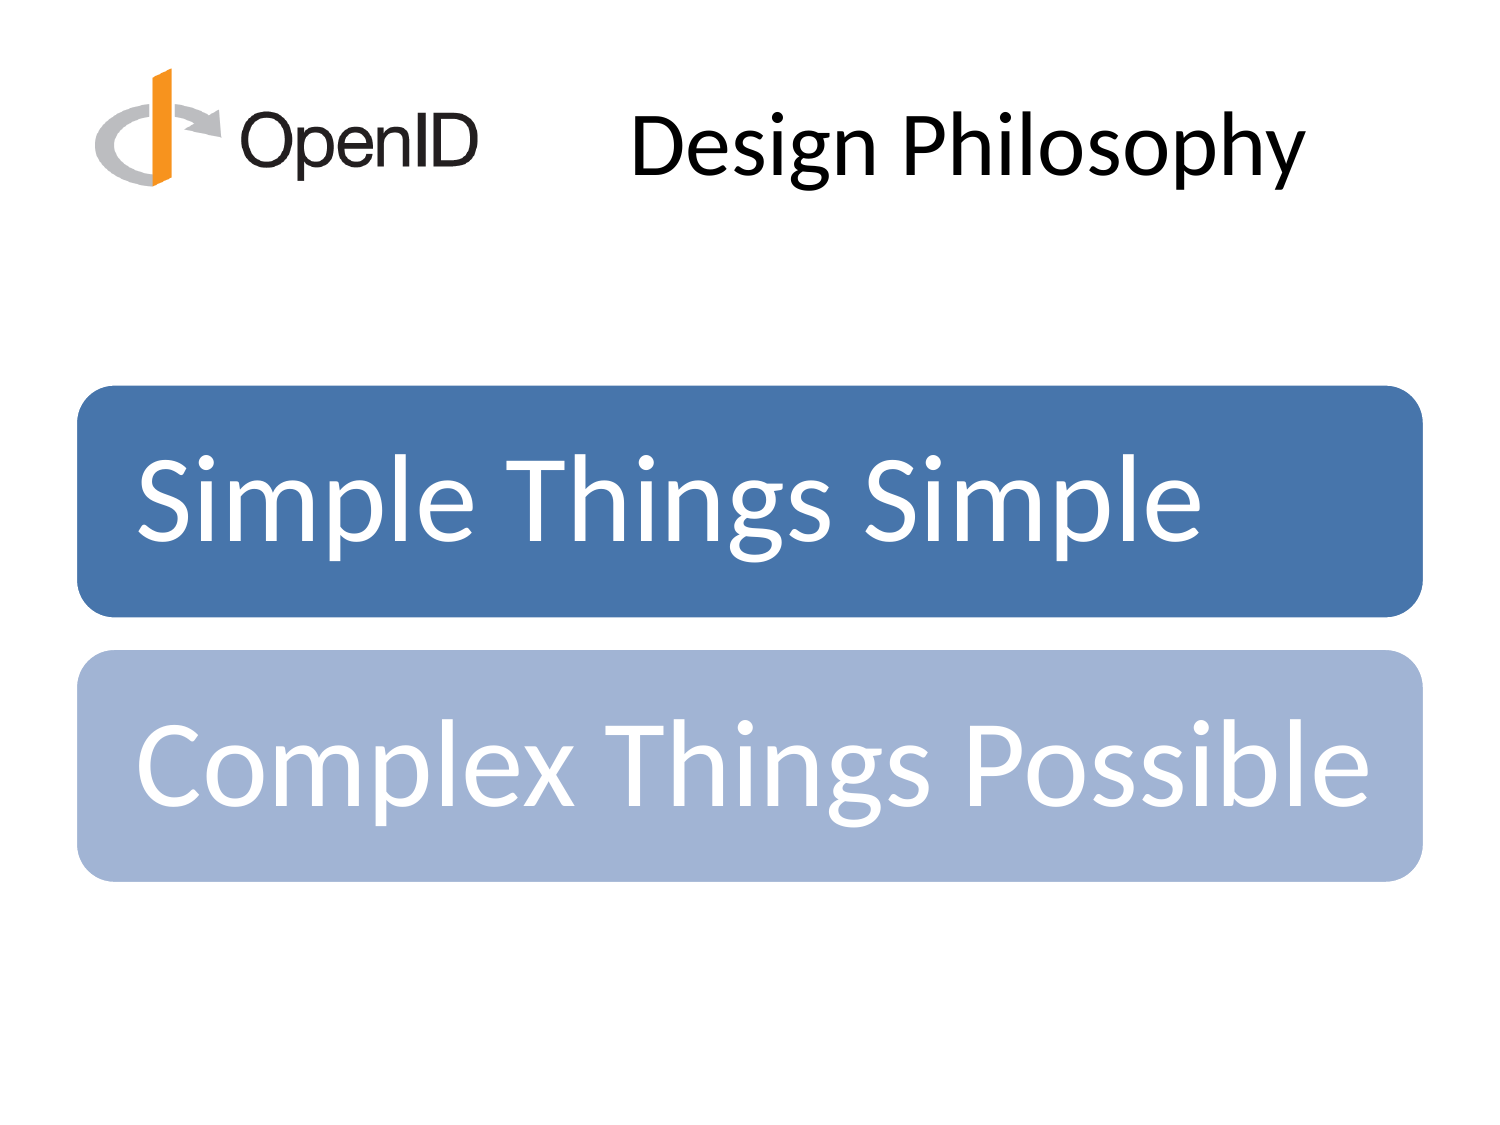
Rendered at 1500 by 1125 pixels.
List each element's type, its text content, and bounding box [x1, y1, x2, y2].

picture [64, 44, 513, 225]
title Design Philosophy [512, 45, 1425, 233]
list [74, 262, 1426, 1006]
